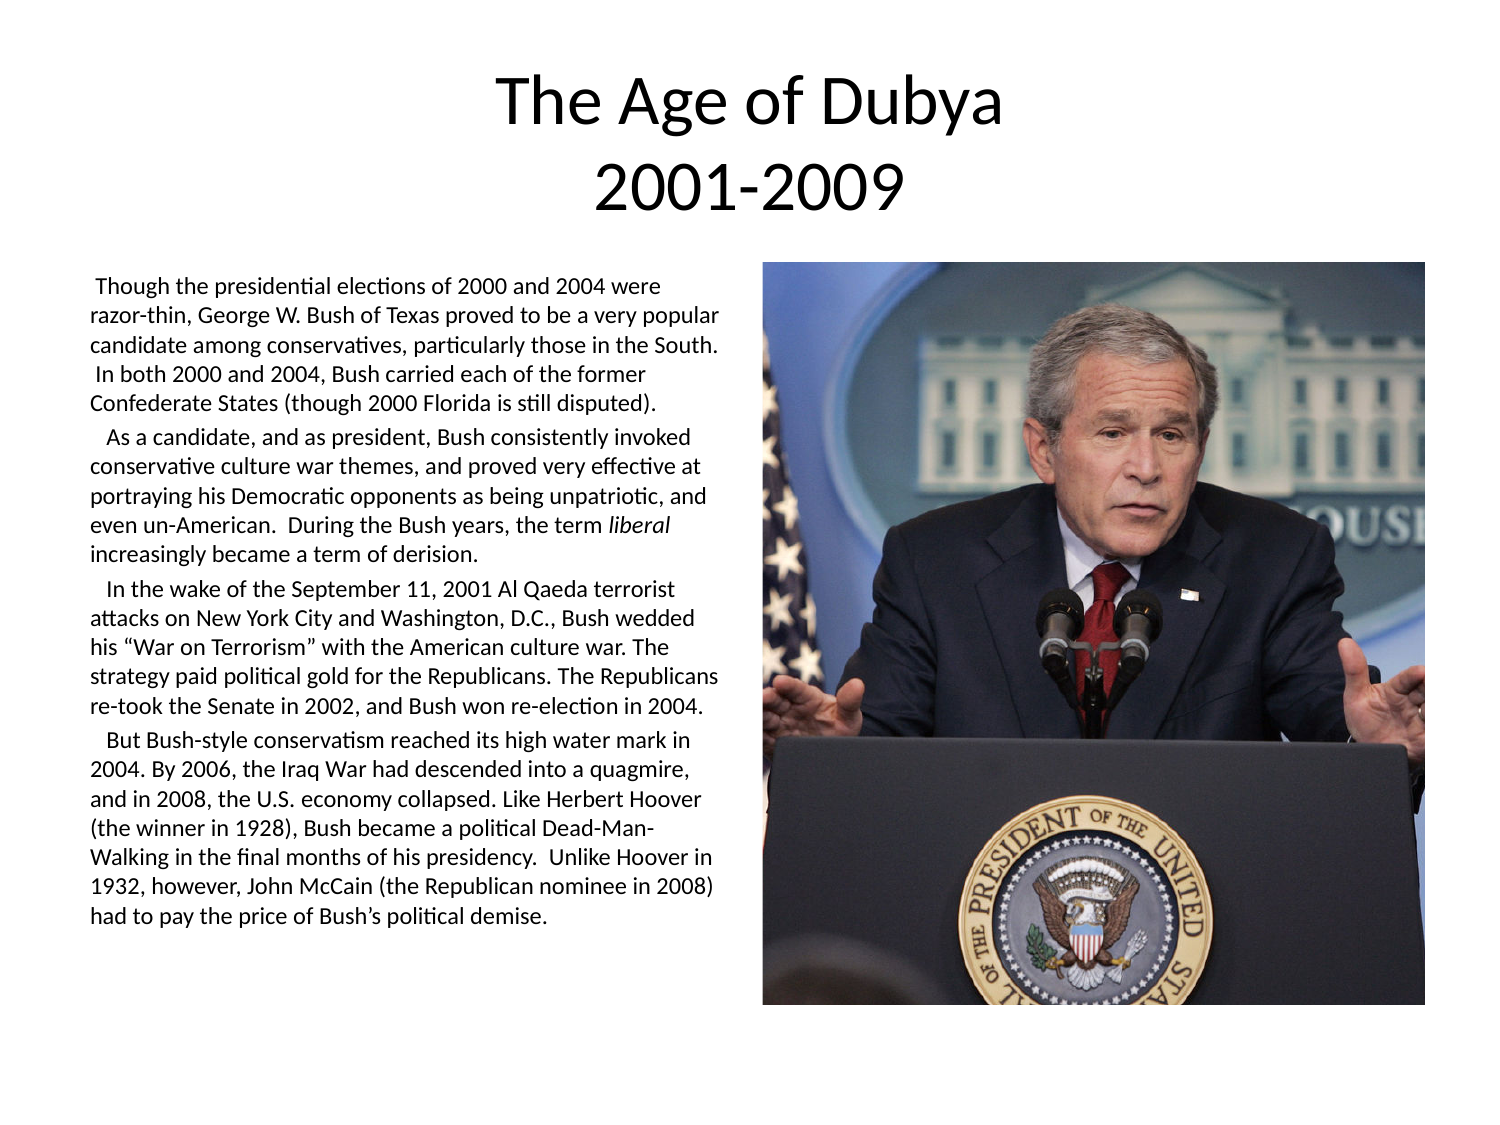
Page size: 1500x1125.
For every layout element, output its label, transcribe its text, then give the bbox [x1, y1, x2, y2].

title The Age of Dubya 2001-2009 [75, 45, 1425, 233]
list Though the presidential elections of 2000 and 2004 were razor-thin, George W. Bush of Texas proved to be a very popular candidate among conservatives, particularly those in the South. In both 2000 and 2004, Bush carried each of the former Confederate States (though 2000 Florida is still disputed). As a candidate, and as president, Bush consistently invoked conservative culture war themes, and proved very effective at portraying his Democratic opponents as being unpatriotic, and even un-American. During the Bush years, the term liberal increasingly became a term of derision. In the wake of the September 11, 2001 Al Qaeda terrorist attacks on New York City and Washington, D.C., Bush wedded his “War on Terrorism” with the American culture war. The strategy paid political gold for the Republicans. The Republicans re-took the Senate in 2002, and Bush won re-election in 2004. But Bush-style conservatism reached its high water mark in 2004. By 2006, the Iraq War had descended into a quagmire, and in 2008, the U.S. economy collapsed. Like Herbert Hoover (the winner in 1928), Bush became a political Dead-Man-Walking in the final months of his presidency. Unlike Hoover in 1932, however, John McCain (the Republican nominee in 2008) had to pay the price of Bush’s political demise. [75, 262, 738, 1005]
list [762, 262, 1426, 1006]
